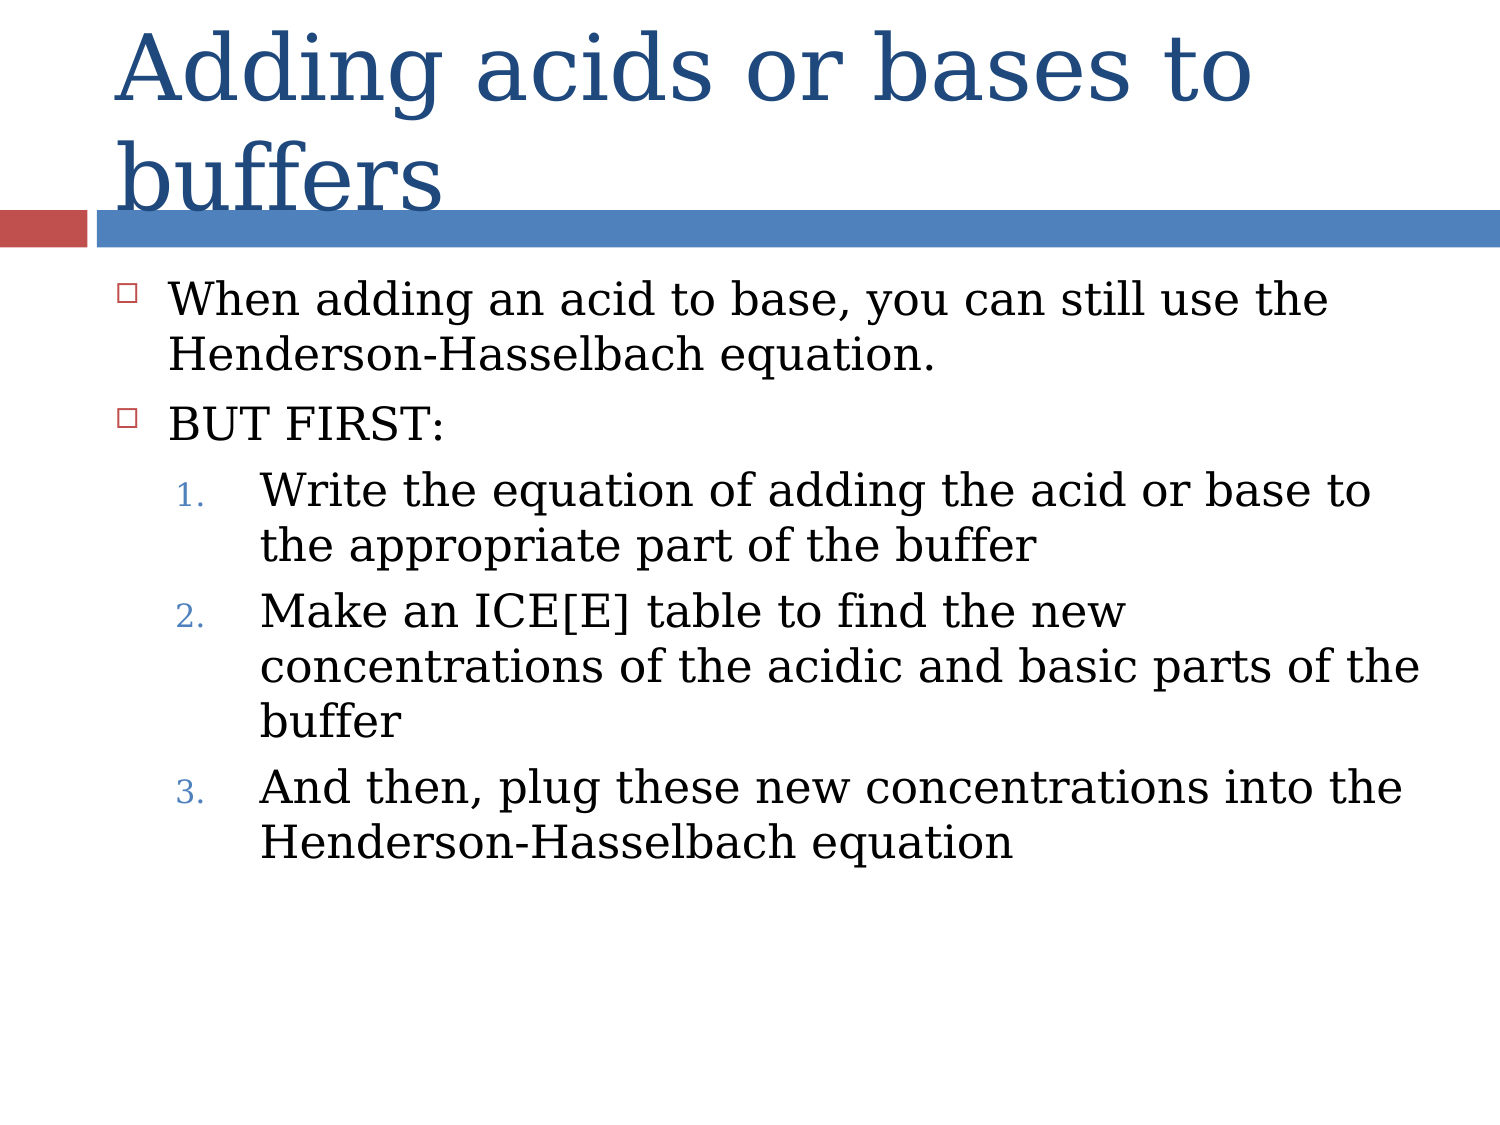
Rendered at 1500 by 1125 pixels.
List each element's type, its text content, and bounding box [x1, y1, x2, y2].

title Adding acids or bases to buffers [100, 37, 1438, 200]
list When adding an acid to base, you can still use the Henderson-Hasselbach equation. BUT FIRST: Write the equation of adding the acid or base to the appropriate part of the buffer Make an ICE[E] table to find the new concentrations of the acidic and basic parts of the buffer And then, plug these new concentrations into the Henderson-Hasselbach equation [100, 262, 1438, 1000]
